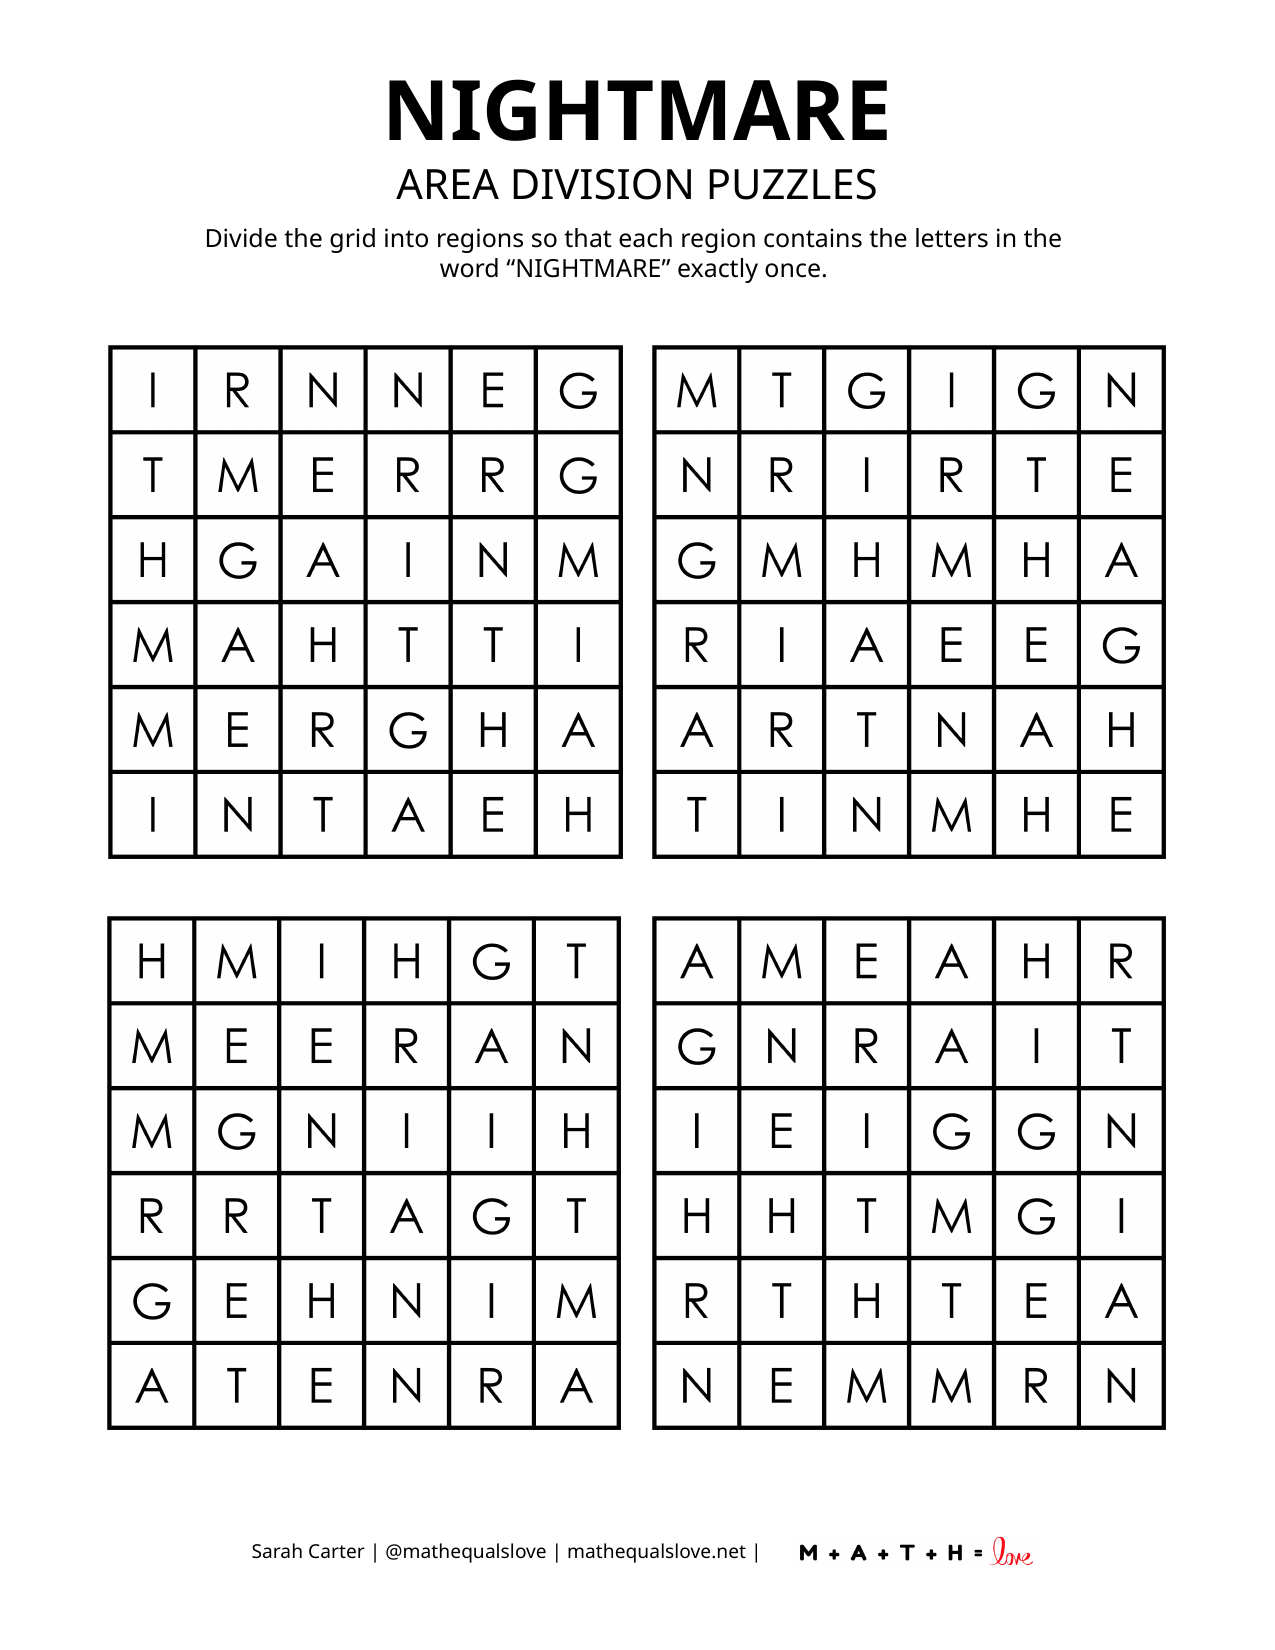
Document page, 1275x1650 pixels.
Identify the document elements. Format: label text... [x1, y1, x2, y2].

text_box Sarah Carter | @mathequalslove | mathequalslove.net | [236, 1532, 1071, 1570]
text_box Divide the grid into regions so that each region contains the letters in the word “NIGHTMARE” exactly once. [0, 214, 1275, 290]
text_box NIGHTMARE AREA DIVISION PUZZLES [77, 50, 1198, 214]
picture [104, 913, 624, 1433]
picture [106, 342, 625, 862]
picture [649, 913, 1169, 1433]
picture [790, 1534, 1039, 1569]
picture [649, 342, 1169, 862]
